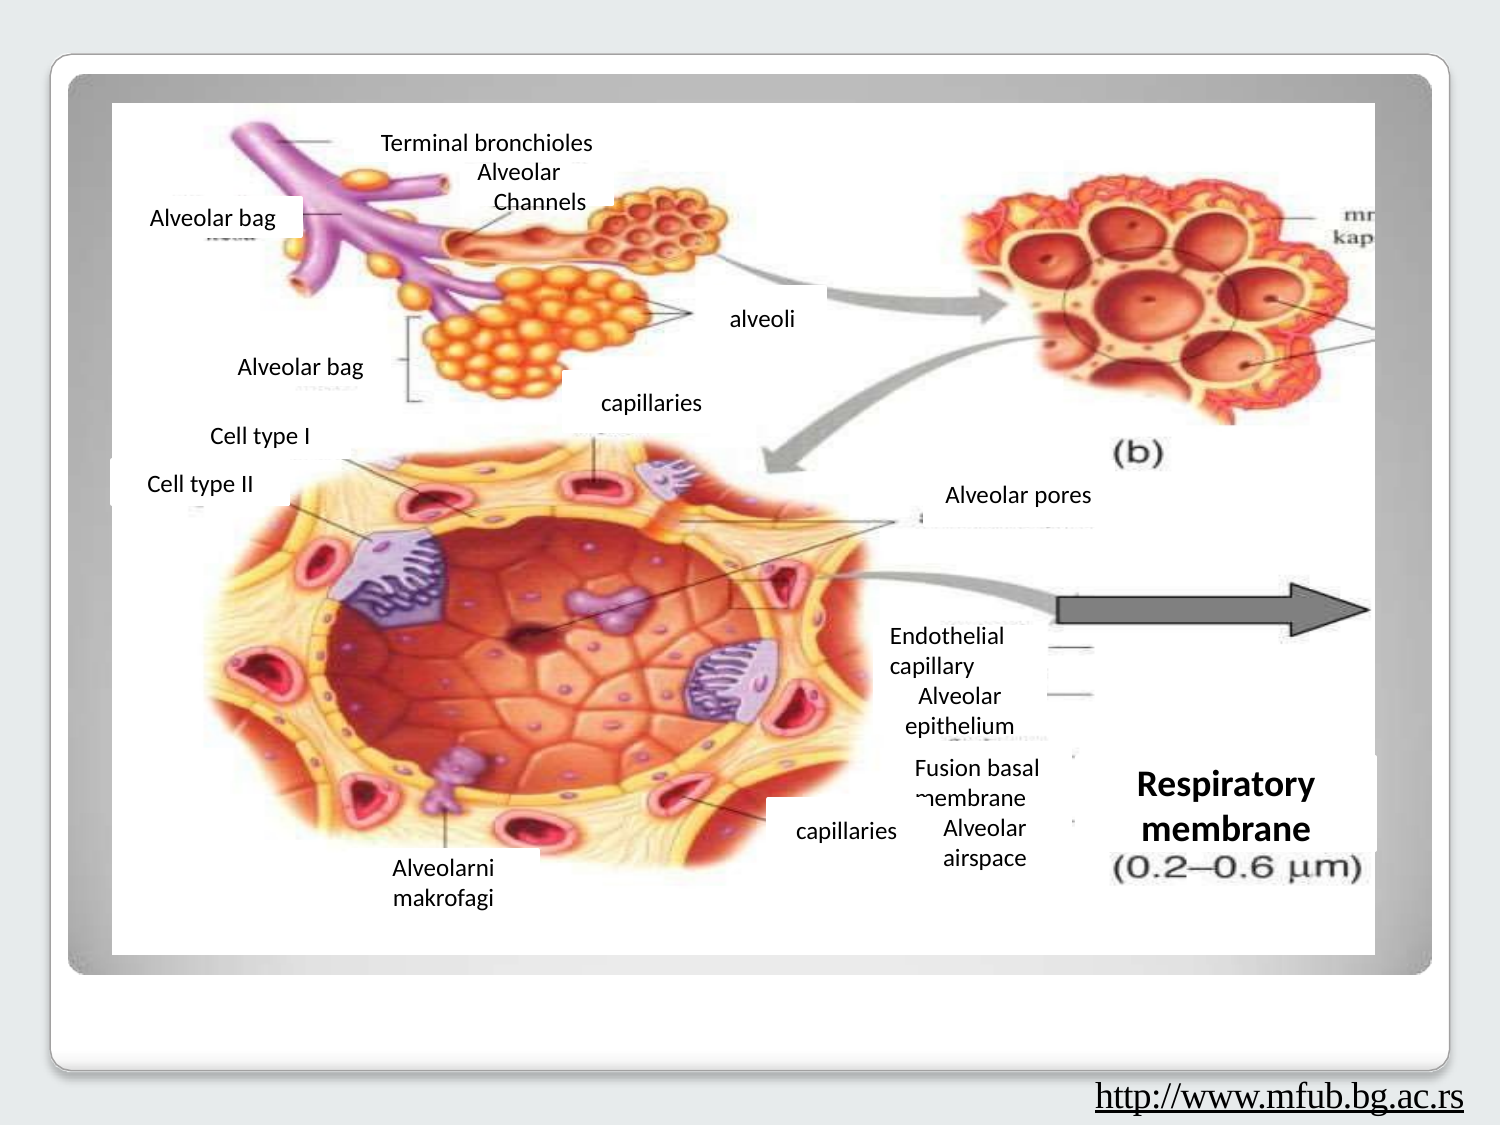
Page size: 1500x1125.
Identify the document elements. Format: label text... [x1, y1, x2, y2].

text_box http://www.mfub.bg.ac.rs [1093, 1068, 1471, 1116]
picture [36, 46, 1464, 1094]
picture [51, 55, 1448, 1069]
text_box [68, 74, 1432, 976]
